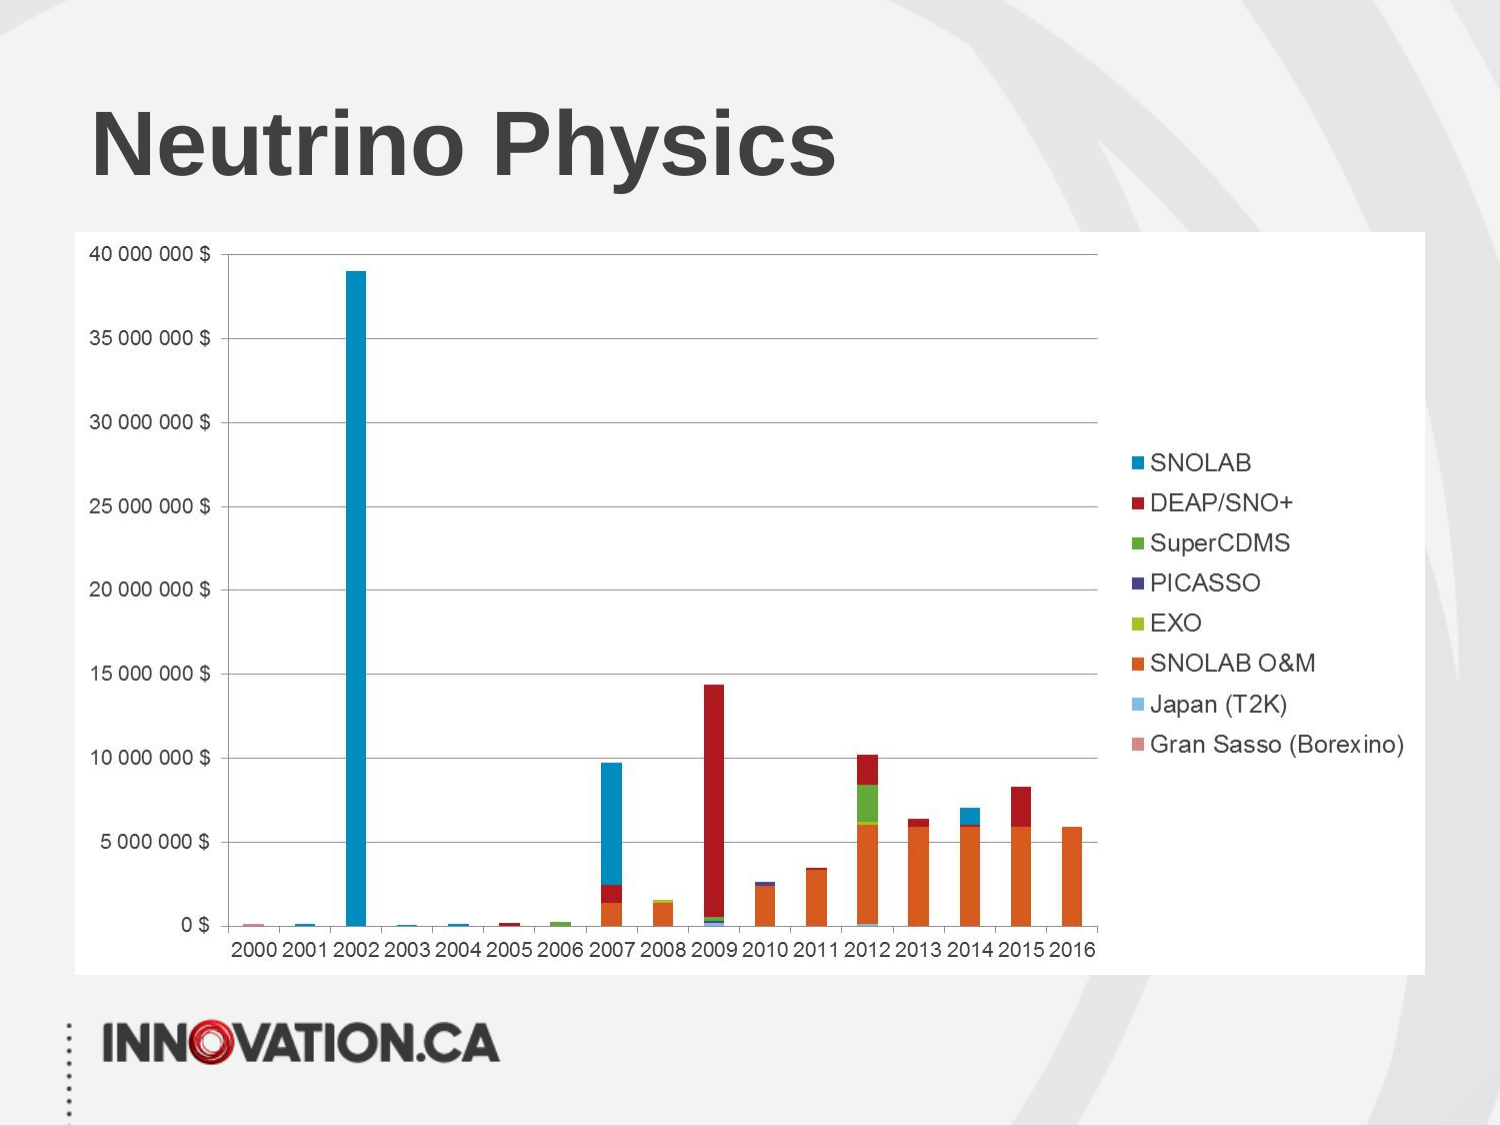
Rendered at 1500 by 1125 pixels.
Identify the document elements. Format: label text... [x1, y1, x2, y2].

title Neutrino Physics [75, 45, 1425, 231]
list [74, 232, 1426, 975]
picture [0, 0, 1500, 1125]
